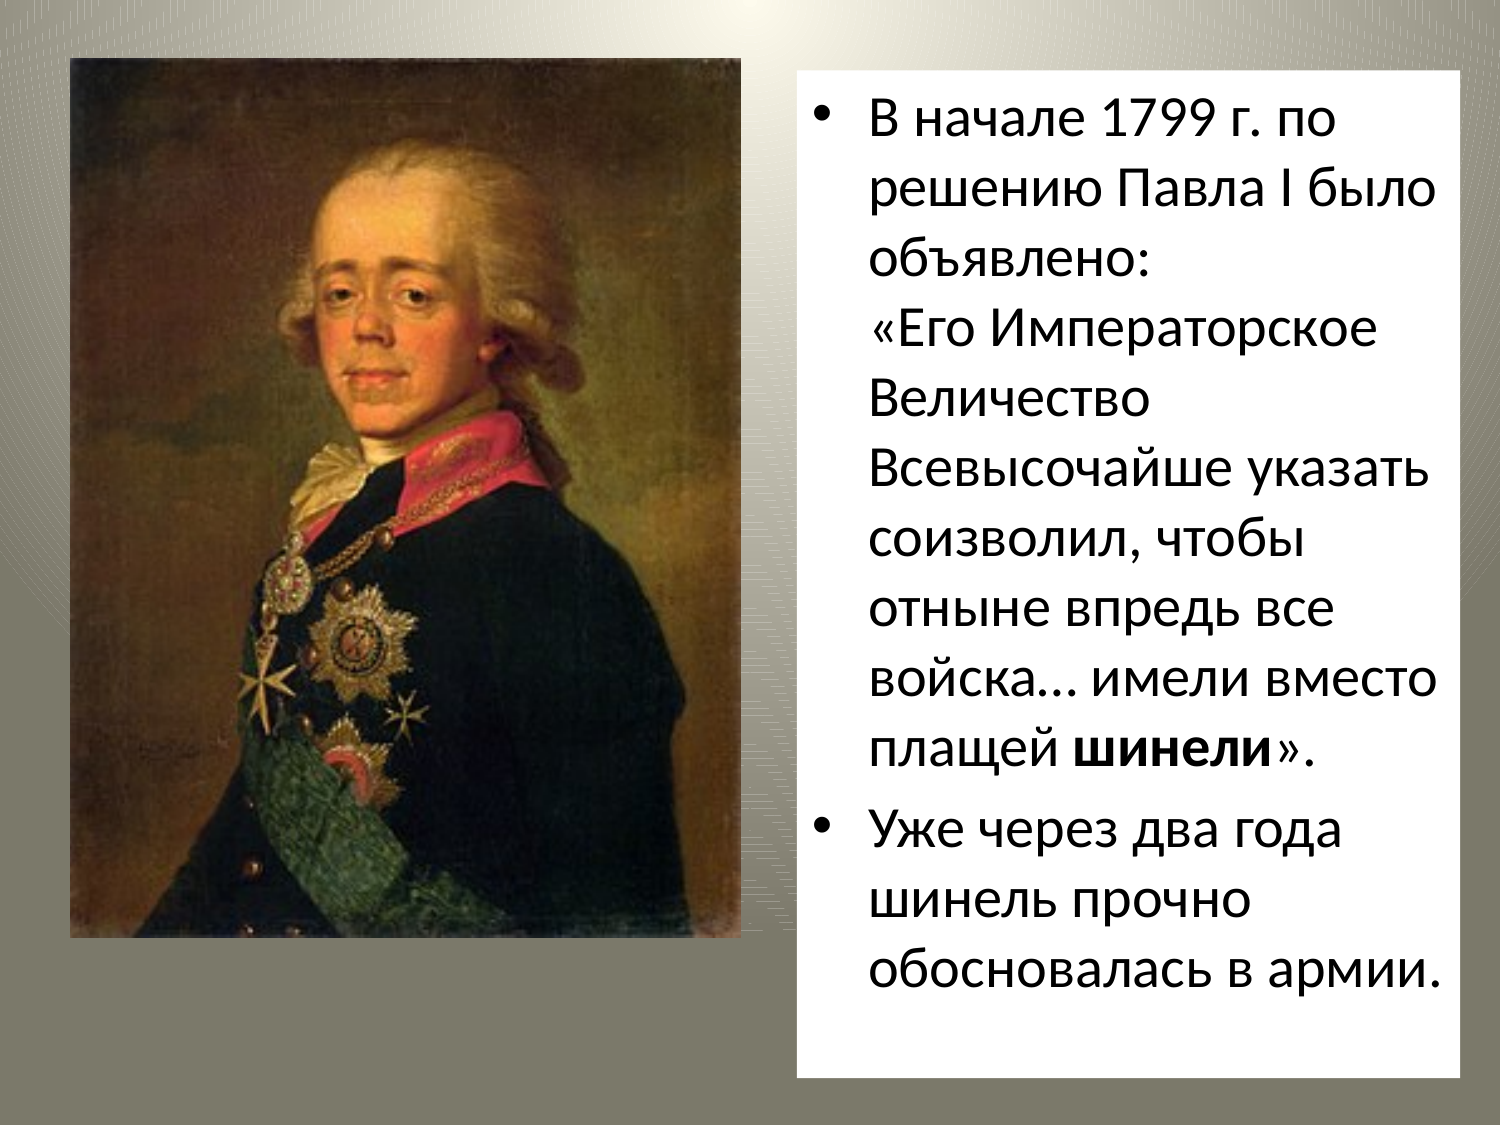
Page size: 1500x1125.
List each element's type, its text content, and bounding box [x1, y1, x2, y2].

picture [70, 58, 741, 938]
list В начале 1799 г. по решению Павла I было объявлено: «Его Императорское Величество Всевысочайше указать соизволил, чтобы отныне впредь все войска… имели вместо плащей шинели». Уже через два года шинель прочно обосновалась в армии. [796, 70, 1461, 1079]
